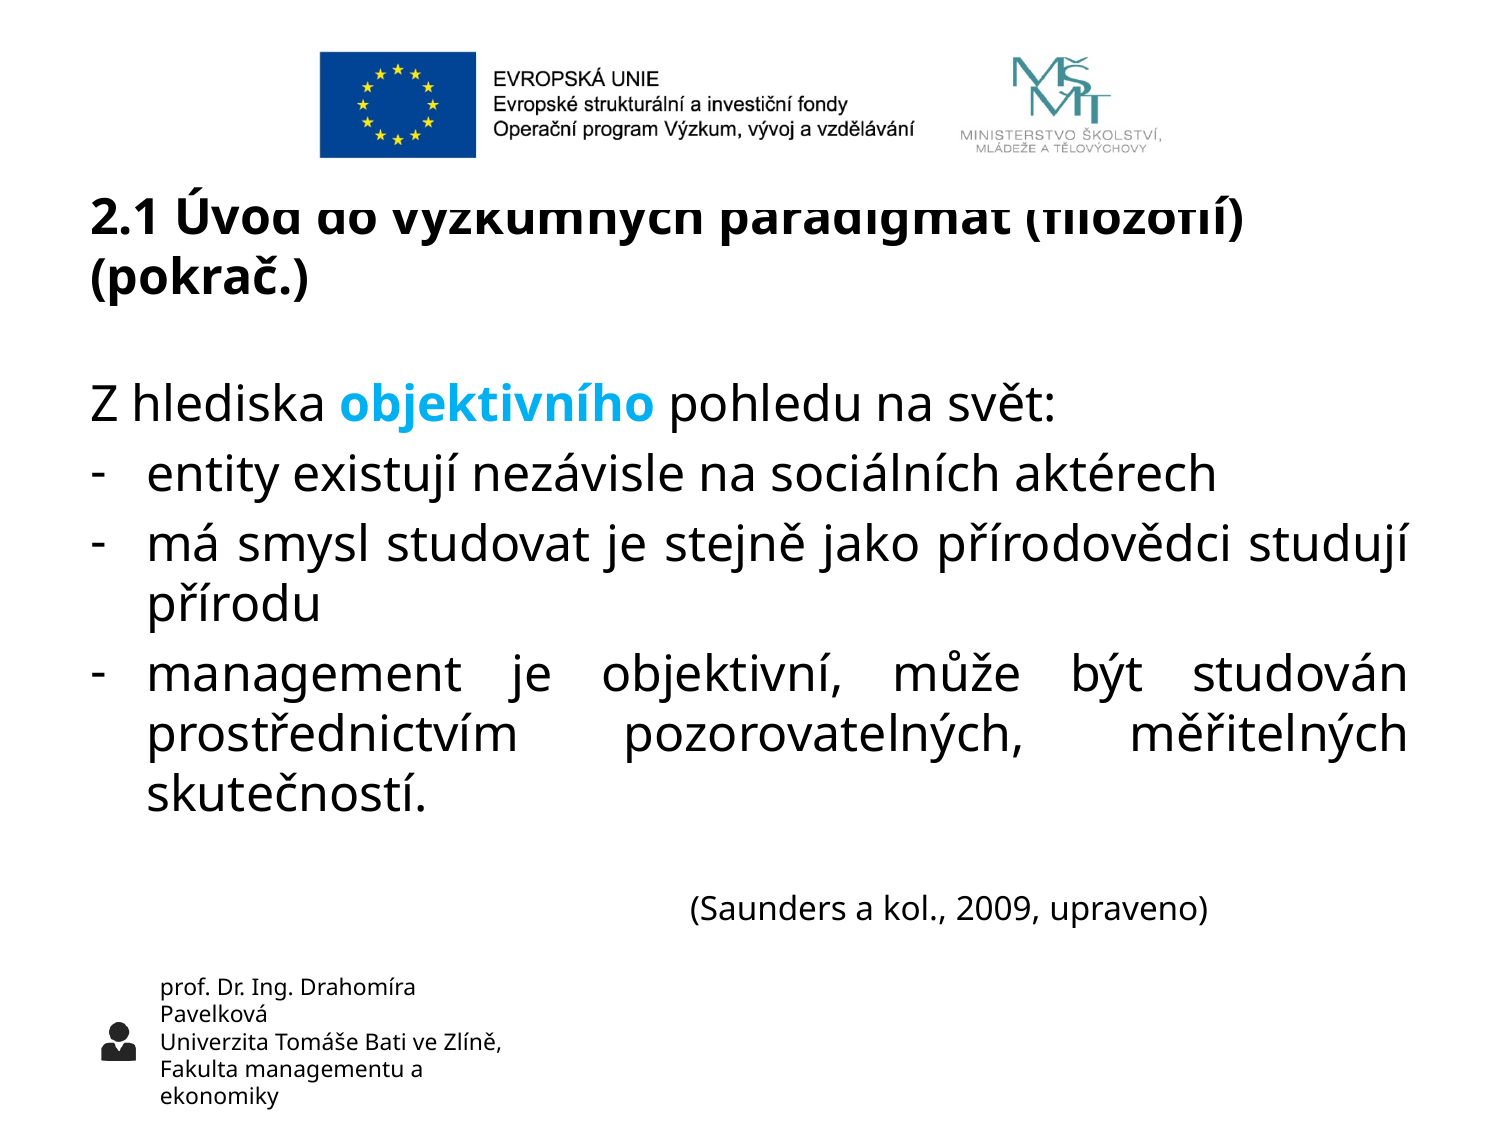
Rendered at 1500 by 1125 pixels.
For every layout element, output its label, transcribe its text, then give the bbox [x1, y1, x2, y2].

footer prof. Dr. Ing. Drahomíra Pavelková Univerzita Tomáše Bati ve Zlíně, Fakulta managementu a ekonomiky [145, 999, 526, 1083]
picture [101, 1021, 136, 1062]
title 2.1 Úvod do výzkumných paradigmat (filozofií) (pokrač.) [75, 185, 1471, 305]
list Z hlediska objektivního pohledu na svět: entity existují nezávisle na sociálních aktérech má smysl studovat je stejně jako přírodovědci studují přírodu management je objektivní, může být studován prostřednictvím pozorovatelných, měřitelných skutečností. (Saunders a kol., 2009, upraveno) [75, 304, 1425, 1000]
picture [267, 0, 1213, 210]
